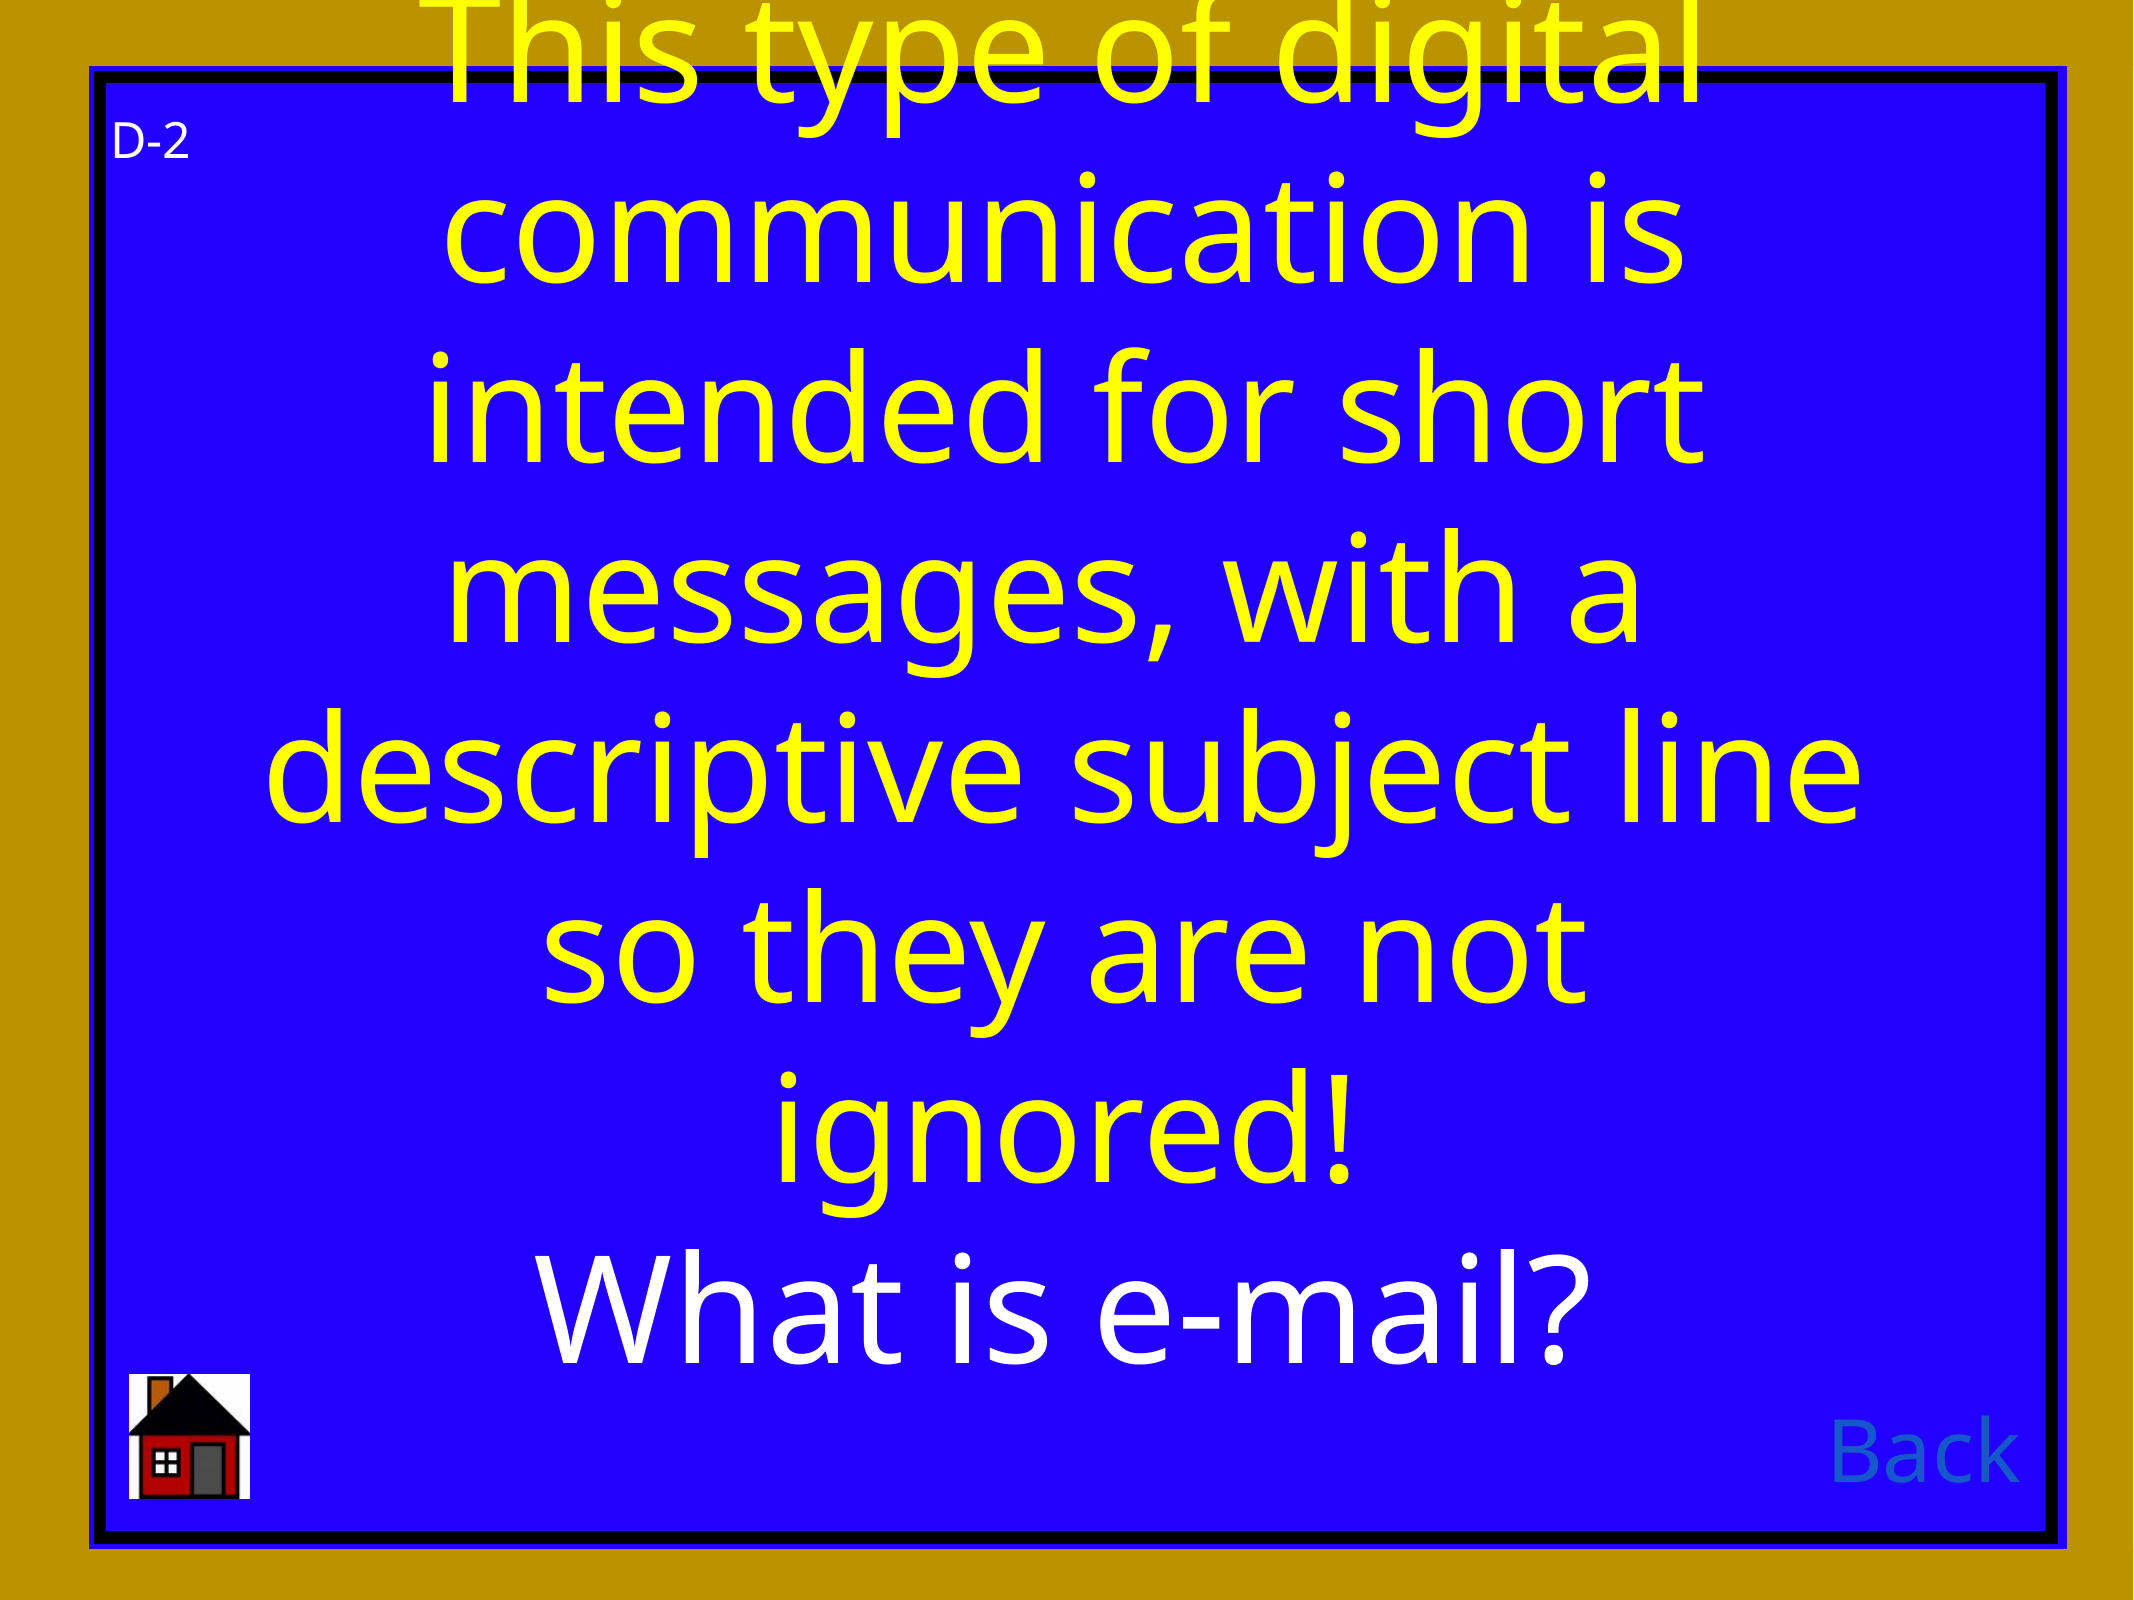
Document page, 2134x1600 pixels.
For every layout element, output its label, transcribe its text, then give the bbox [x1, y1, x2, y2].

text_box This type of digital communication is intended for short messages, with a descriptive subject line so they are not ignored! [229, 487, 1900, 677]
text_box What is e-mail? [533, 1213, 1593, 1394]
text_box [0, 0, 2132, 1600]
picture [128, 1374, 250, 1499]
text_box D-2 [110, 108, 192, 169]
